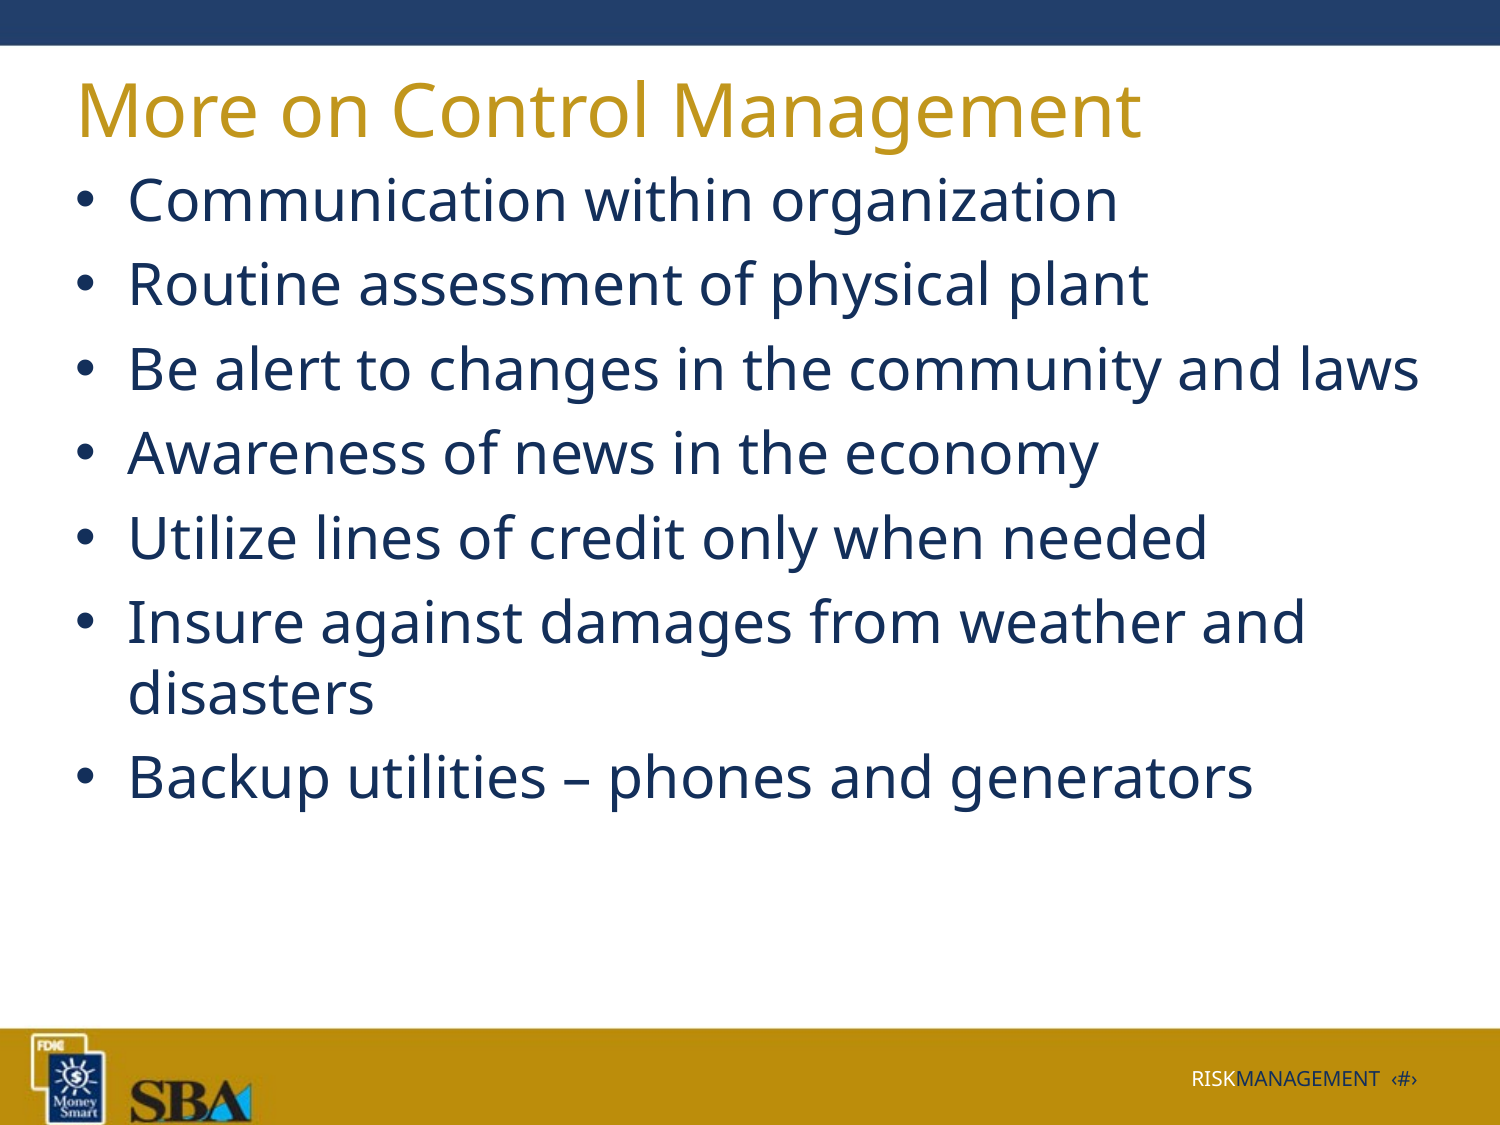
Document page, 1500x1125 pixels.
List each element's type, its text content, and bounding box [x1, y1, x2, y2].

list Communication within organization Routine assessment of physical plant Be alert to changes in the community and laws Awareness of news in the economy Utilize lines of credit only when needed Insure against damages from weather and disasters Backup utilities – phones and generators [74, 161, 1426, 863]
picture [0, 0, 1500, 1125]
title More on Control Management [74, 61, 1426, 161]
